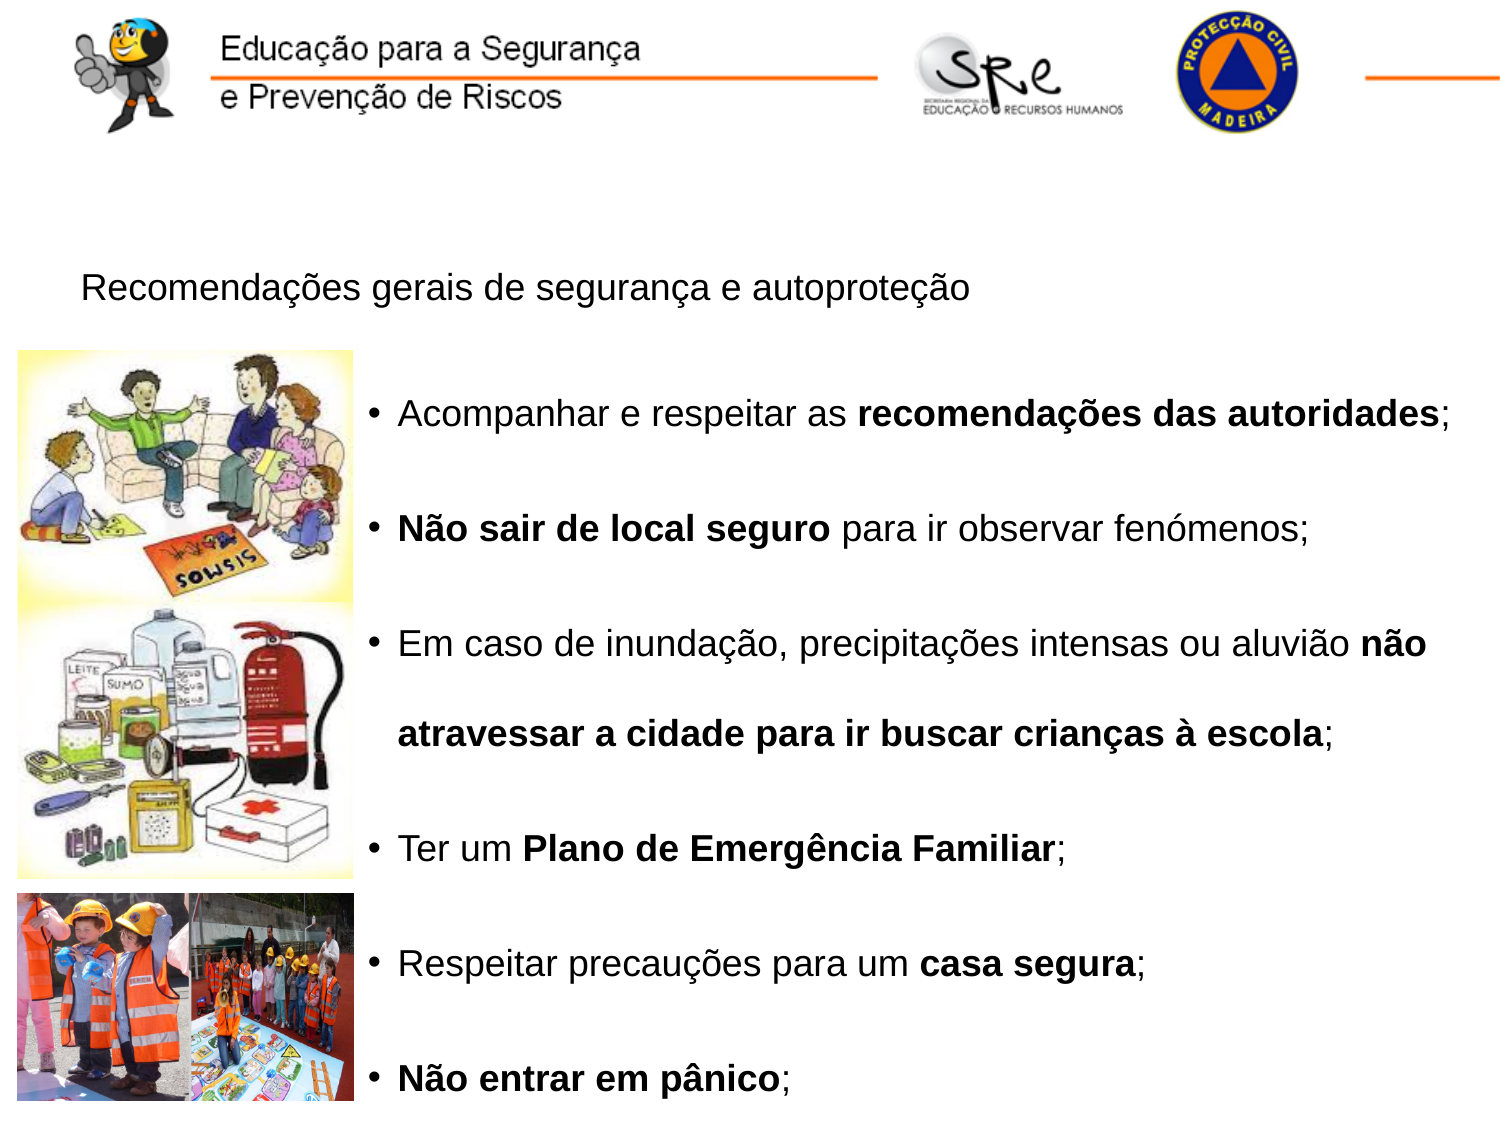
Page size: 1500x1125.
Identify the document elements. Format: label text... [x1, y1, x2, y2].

text_box Acompanhar e respeitar as recomendações das autoridades; Não sair de local seguro para ir observar fenómenos; Em caso de inundação, precipitações intensas ou aluvião não atravessar a cidade para ir buscar crianças à escola; Ter um Plano de Emergência Familiar; Respeitar precauções para um casa segura; Não entrar em pânico; [353, 337, 1475, 1107]
text_box Recomendações gerais de segurança e autoproteção [65, 255, 986, 316]
picture [0, 0, 1500, 1125]
